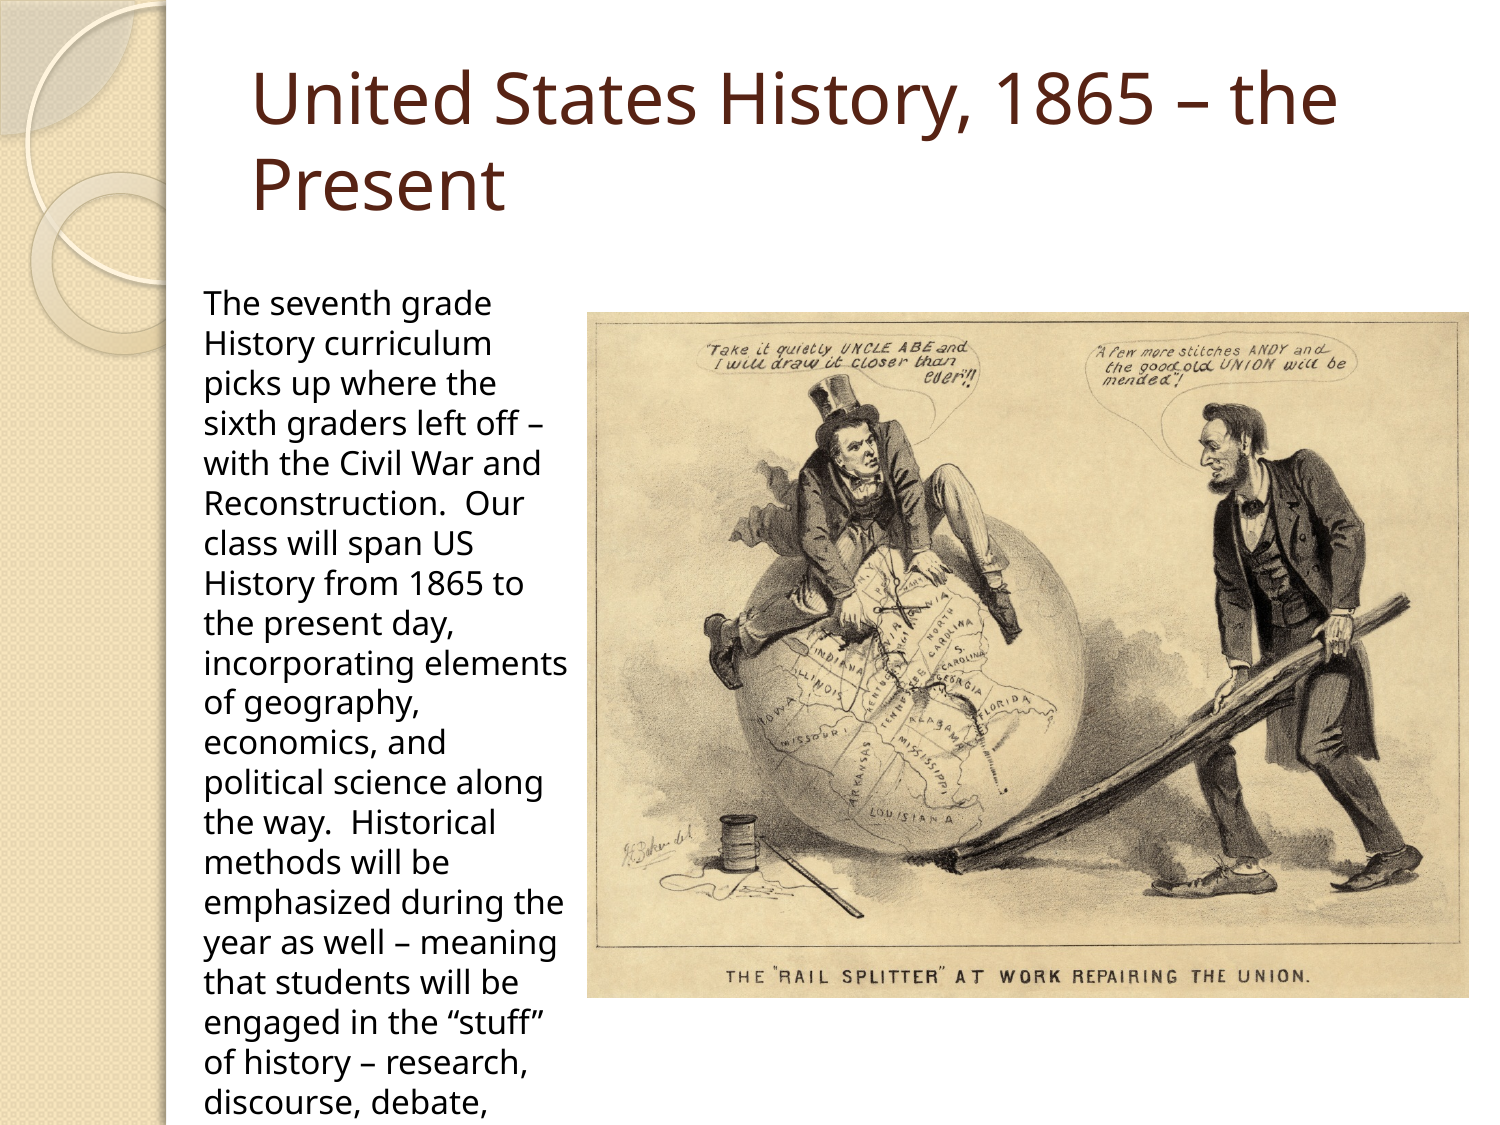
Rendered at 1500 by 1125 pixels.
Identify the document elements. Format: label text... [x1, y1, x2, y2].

title United States History, 1865 – the Present [235, 45, 1466, 233]
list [587, 312, 1469, 999]
list The seventh grade History curriculum picks up where the sixth graders left off – with the Civil War and Reconstruction. Our class will span US History from 1865 to the present day, incorporating elements of geography, economics, and political science along the way. Historical methods will be emphasized during the year as well – meaning that students will be engaged in the “stuff” of history – research, discourse, debate, writing, and peer review! [174, 275, 588, 1050]
